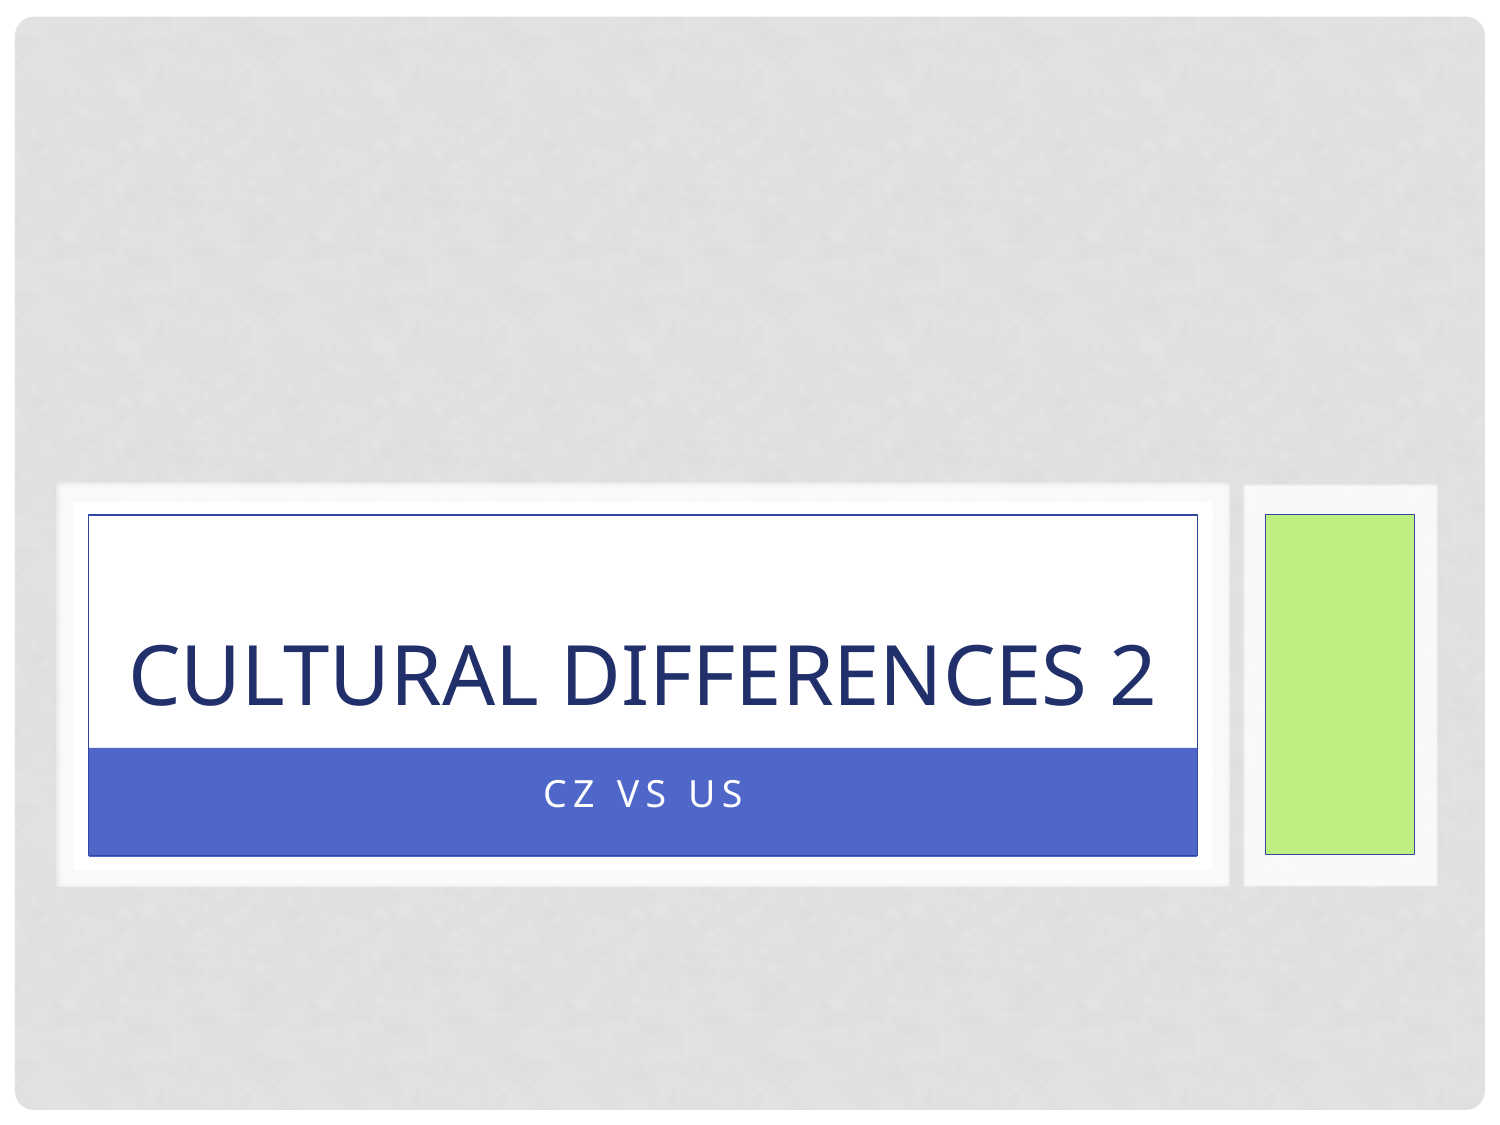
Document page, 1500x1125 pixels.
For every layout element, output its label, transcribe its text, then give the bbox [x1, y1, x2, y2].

subtitle CZ VS US [105, 762, 1181, 838]
title Cultural differences 2 [99, 529, 1187, 730]
